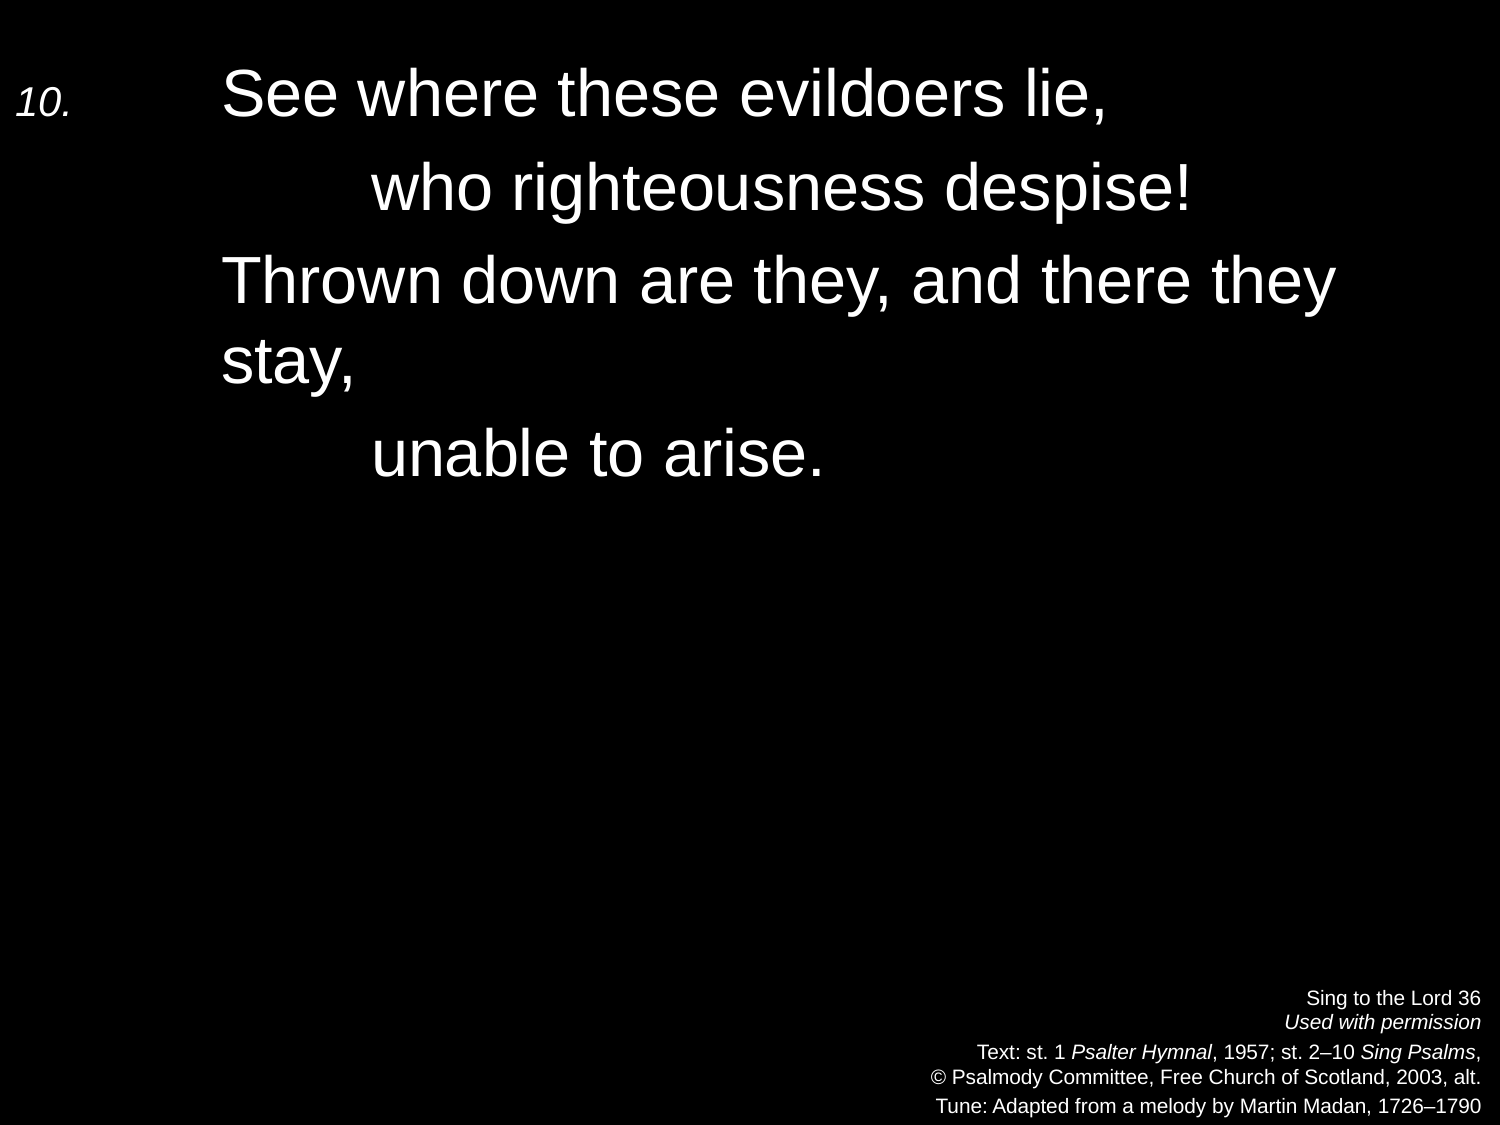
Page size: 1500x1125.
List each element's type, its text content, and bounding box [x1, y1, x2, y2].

list 10. See where these evildoers lie, who righteousness despise! Thrown down are they, and there they stay, unable to arise. [0, 42, 1500, 1047]
text_box Sing to the Lord 36 Used with permission Text: st. 1 Psalter Hymnal, 1957; st. 2–10 Sing Psalms, © Psalmody Committee, Free Church of Scotland, 2003, alt. Tune: Adapted from a melody by Martin Madan, 1726–1790 [0, 976, 1496, 1125]
